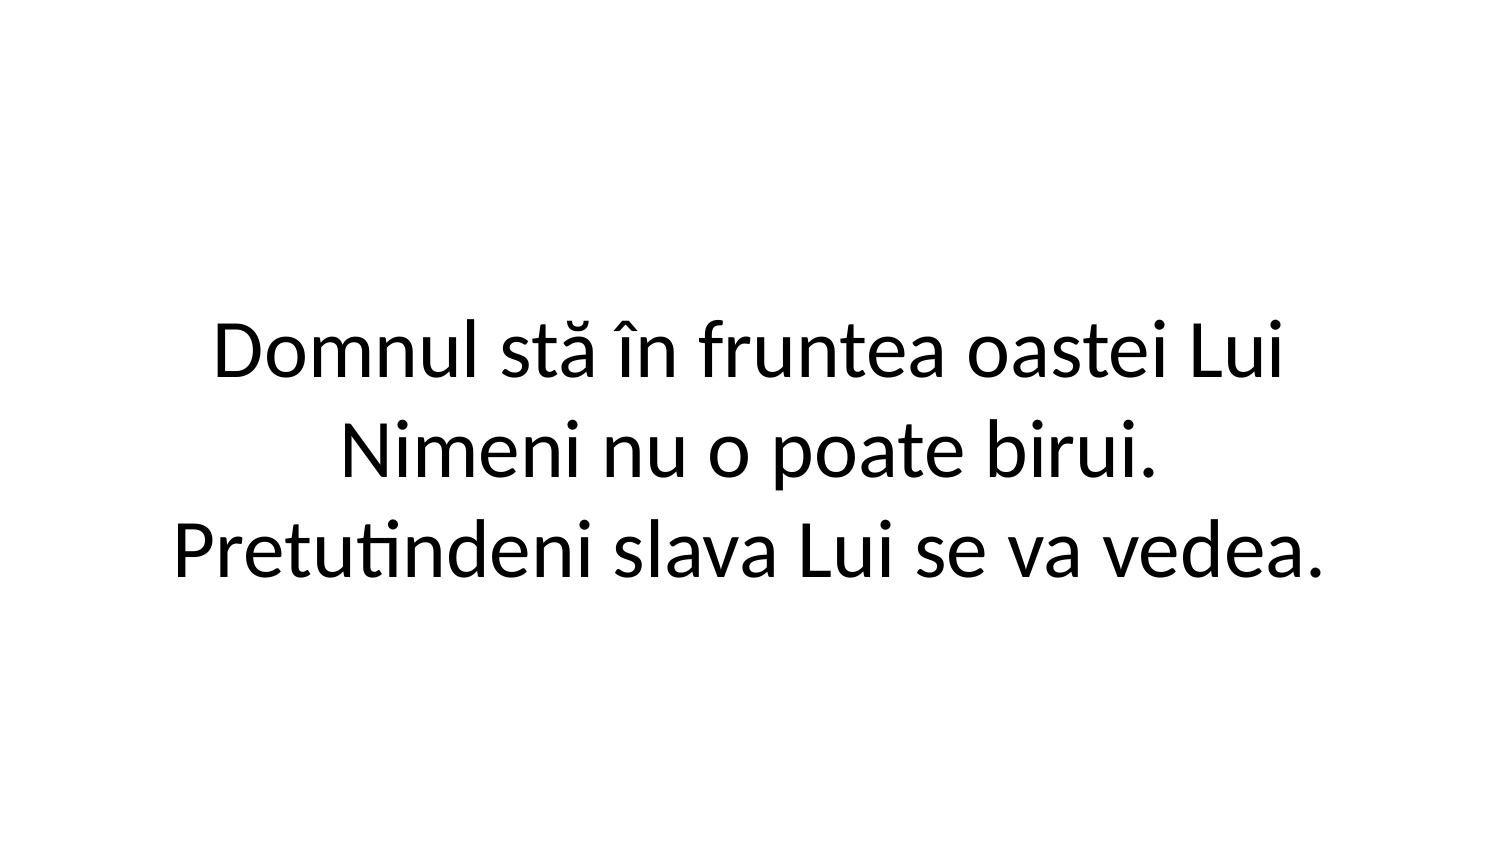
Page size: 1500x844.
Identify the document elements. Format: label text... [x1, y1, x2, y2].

text_box Domnul stă în fruntea oastei Lui Nimeni nu o poate birui. Pretutindeni slava Lui se va vedea. [157, 242, 1343, 602]
